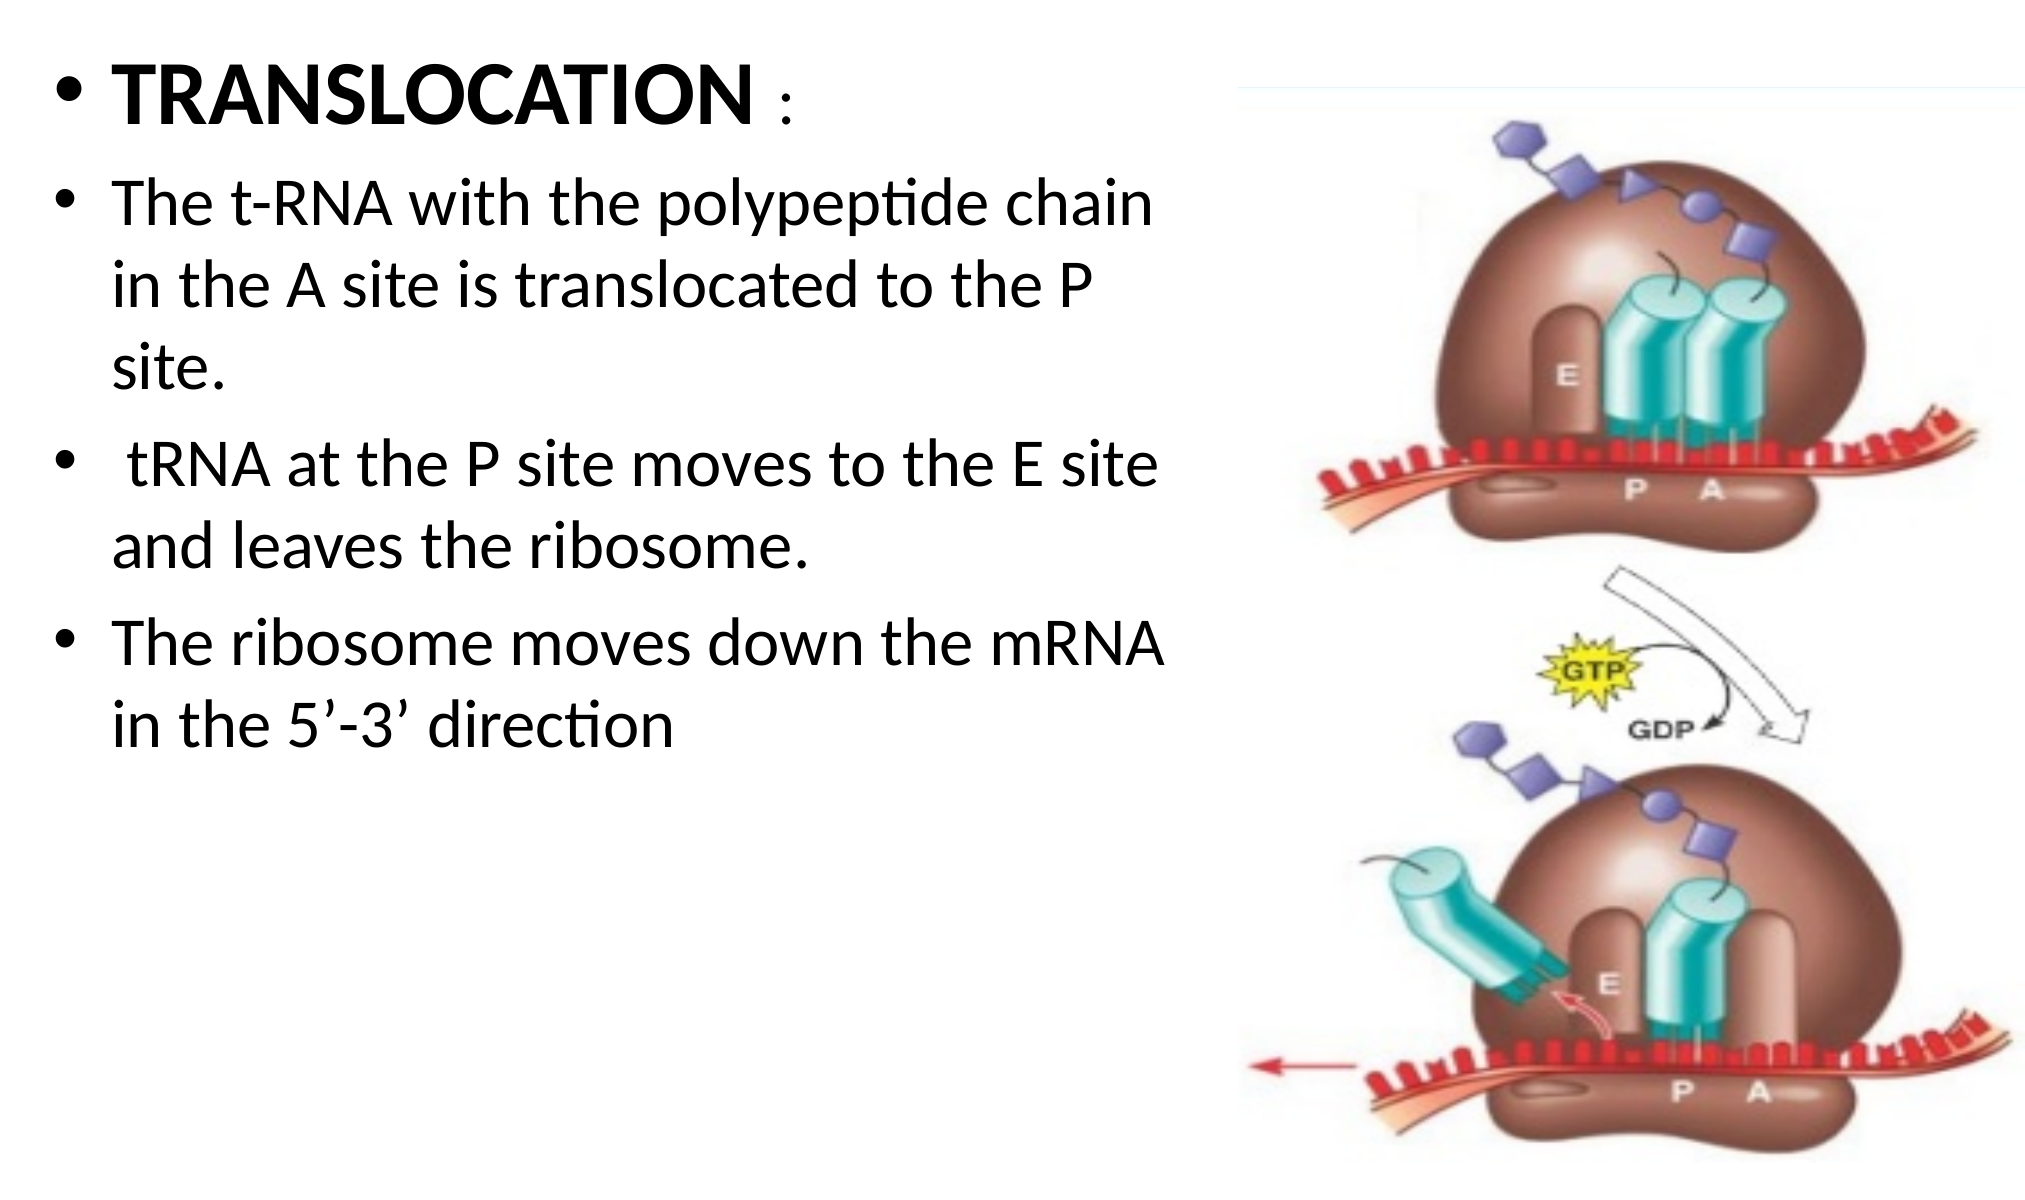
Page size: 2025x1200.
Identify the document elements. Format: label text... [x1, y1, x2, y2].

picture [1237, 87, 2025, 1163]
list TRANSLOCATION : The t-RNA with the polypeptide chain in the A site is translocated to the P site. tRNA at the P site moves to the E site and leaves the ribosome. The ribosome moves down the mRNA in the 5’-3’ direction [37, 24, 1213, 1125]
